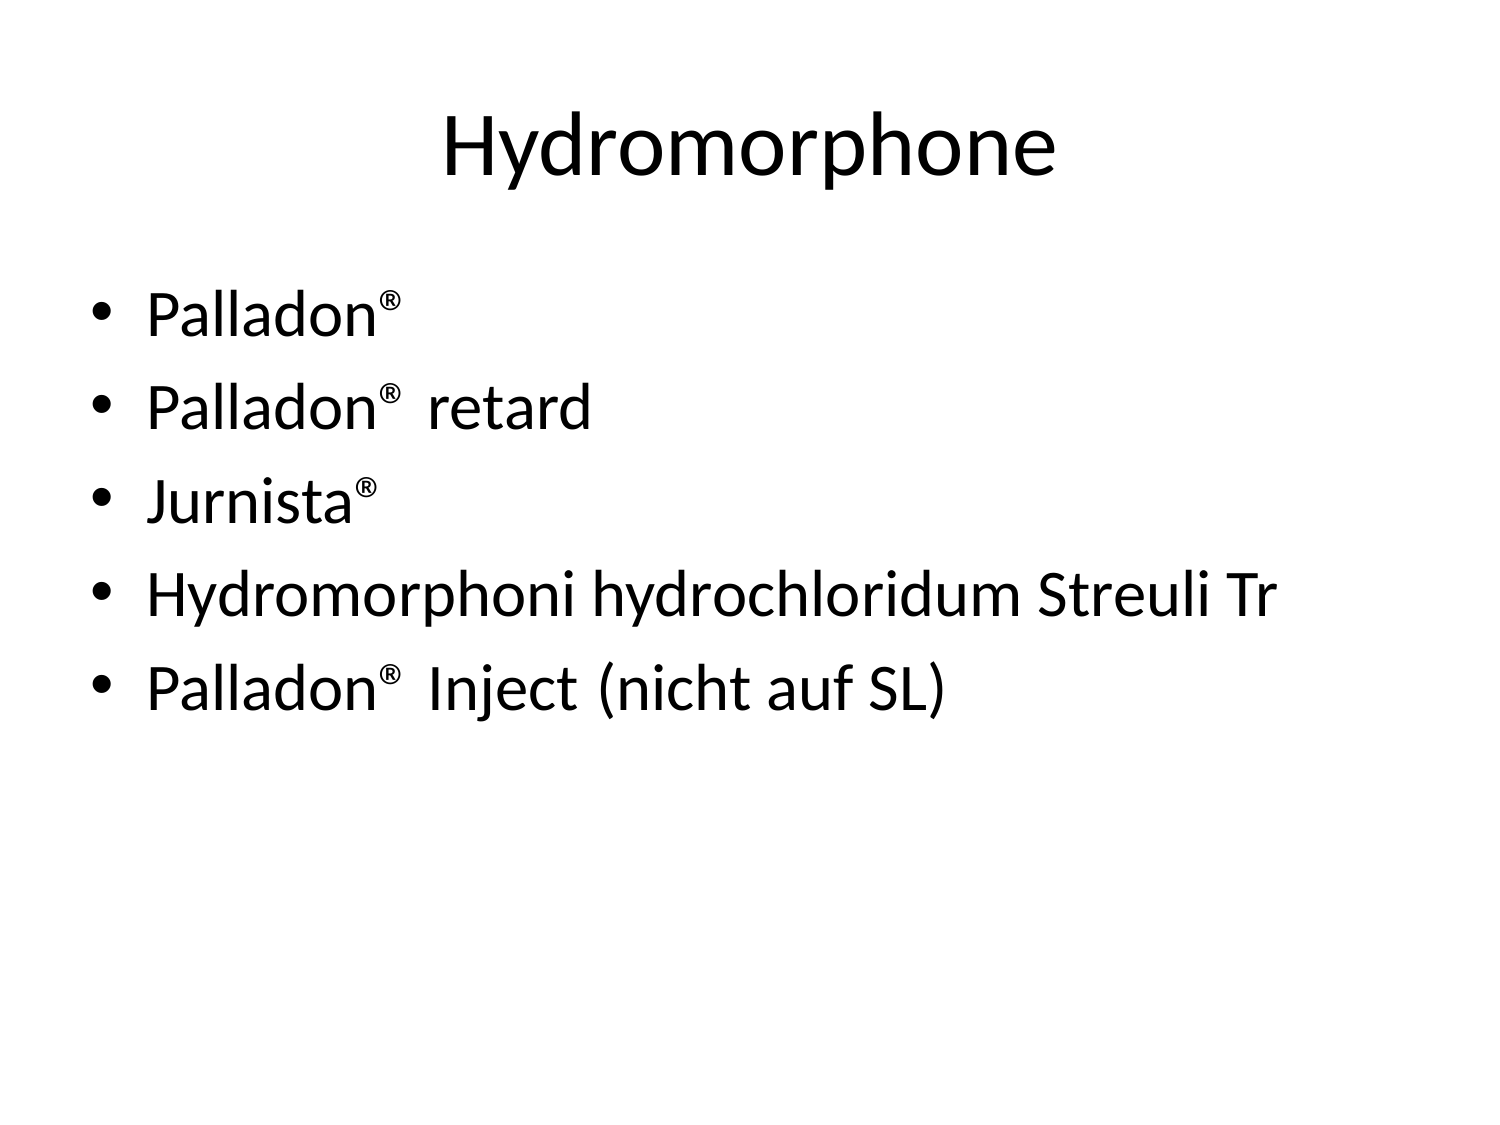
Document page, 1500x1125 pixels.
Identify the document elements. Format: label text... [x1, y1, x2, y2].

title Hydromorphone [75, 45, 1425, 233]
list Palladon® Palladon® retard Jurnista® Hydromorphoni hydrochloridum Streuli Tr Palladon® Inject (nicht auf SL) [75, 262, 1425, 1005]
